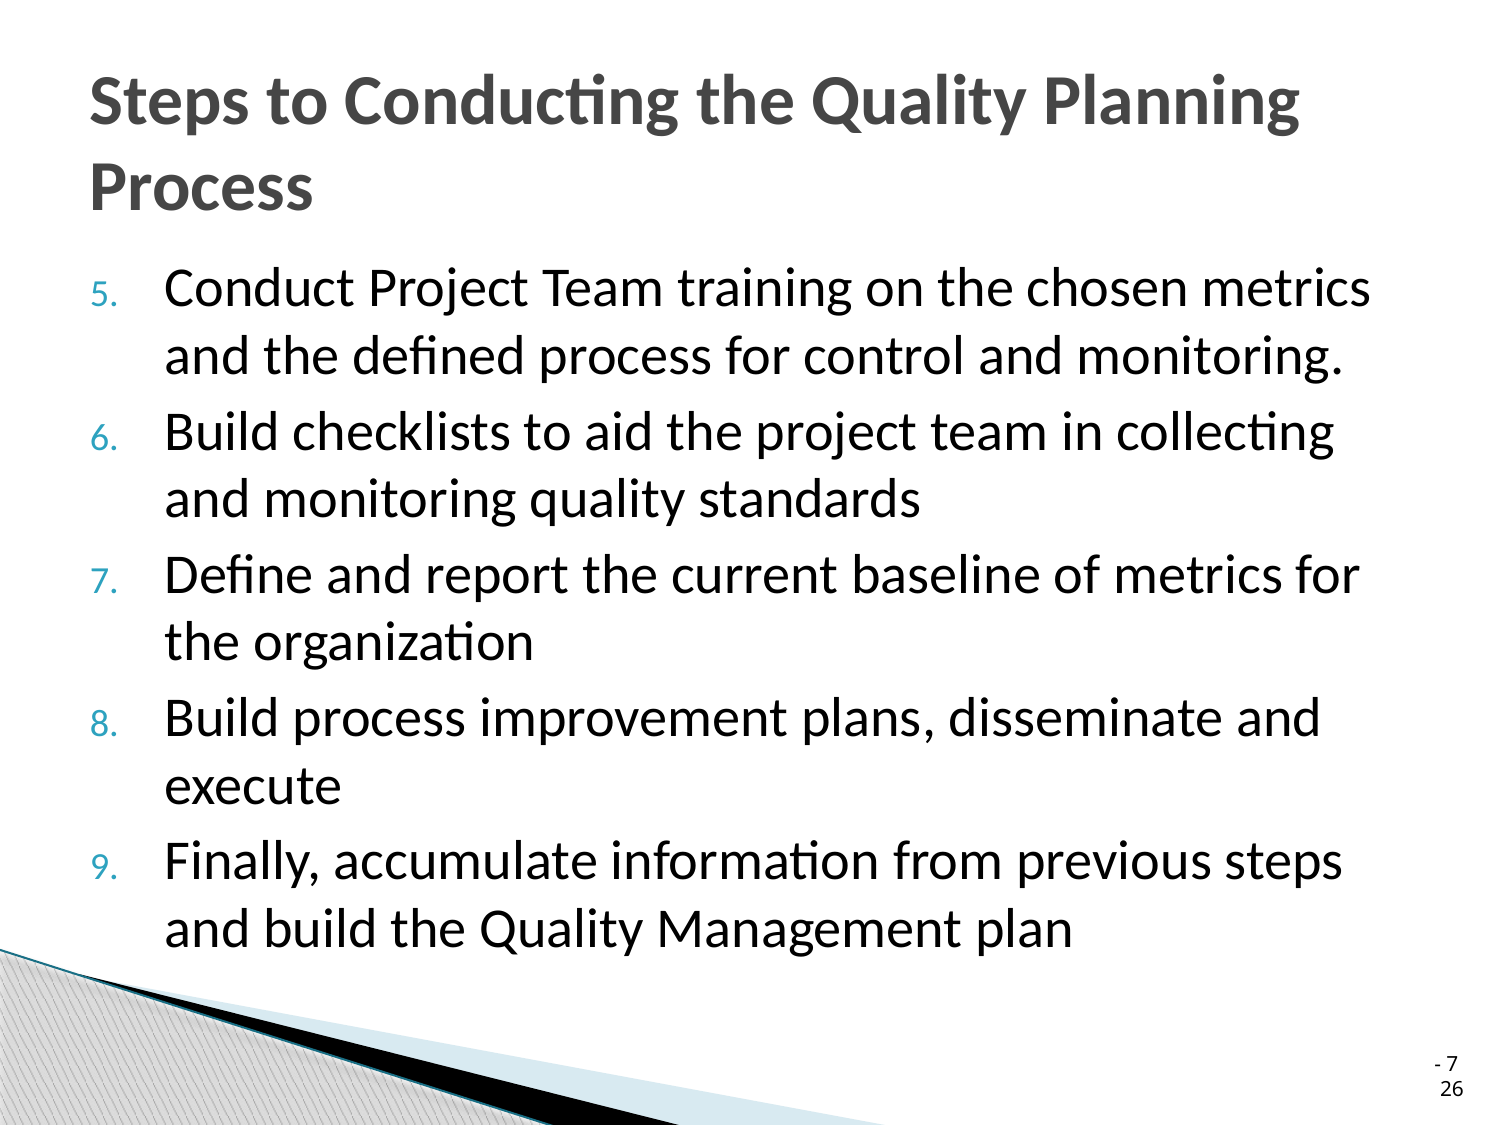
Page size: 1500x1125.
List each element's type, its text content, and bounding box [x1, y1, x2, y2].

list Conduct Project Team training on the chosen metrics and the defined process for control and monitoring. Build checklists to aid the project team in collecting and monitoring quality standards Define and report the current baseline of metrics for the organization Build process improvement plans, disseminate and execute Finally, accumulate information from previous steps and build the Quality Management plan [75, 243, 1425, 986]
title Steps to Conducting the Quality Planning Process [75, 45, 1425, 233]
slide_number 7 - 26 [1418, 1051, 1479, 1112]
